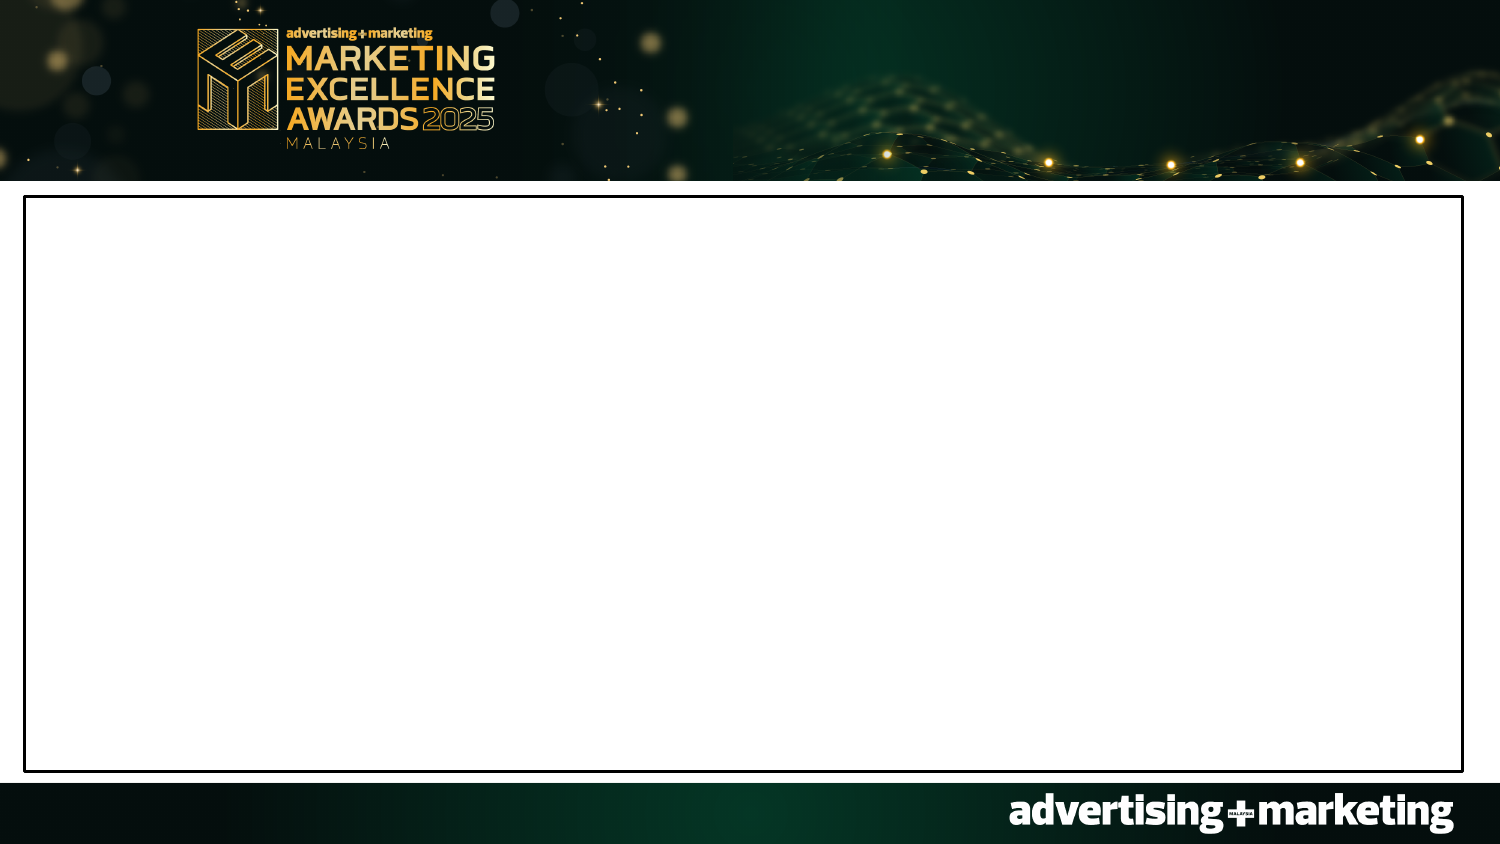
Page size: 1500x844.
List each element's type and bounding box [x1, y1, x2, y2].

picture [0, 0, 1500, 844]
text_box [23, 195, 1464, 774]
